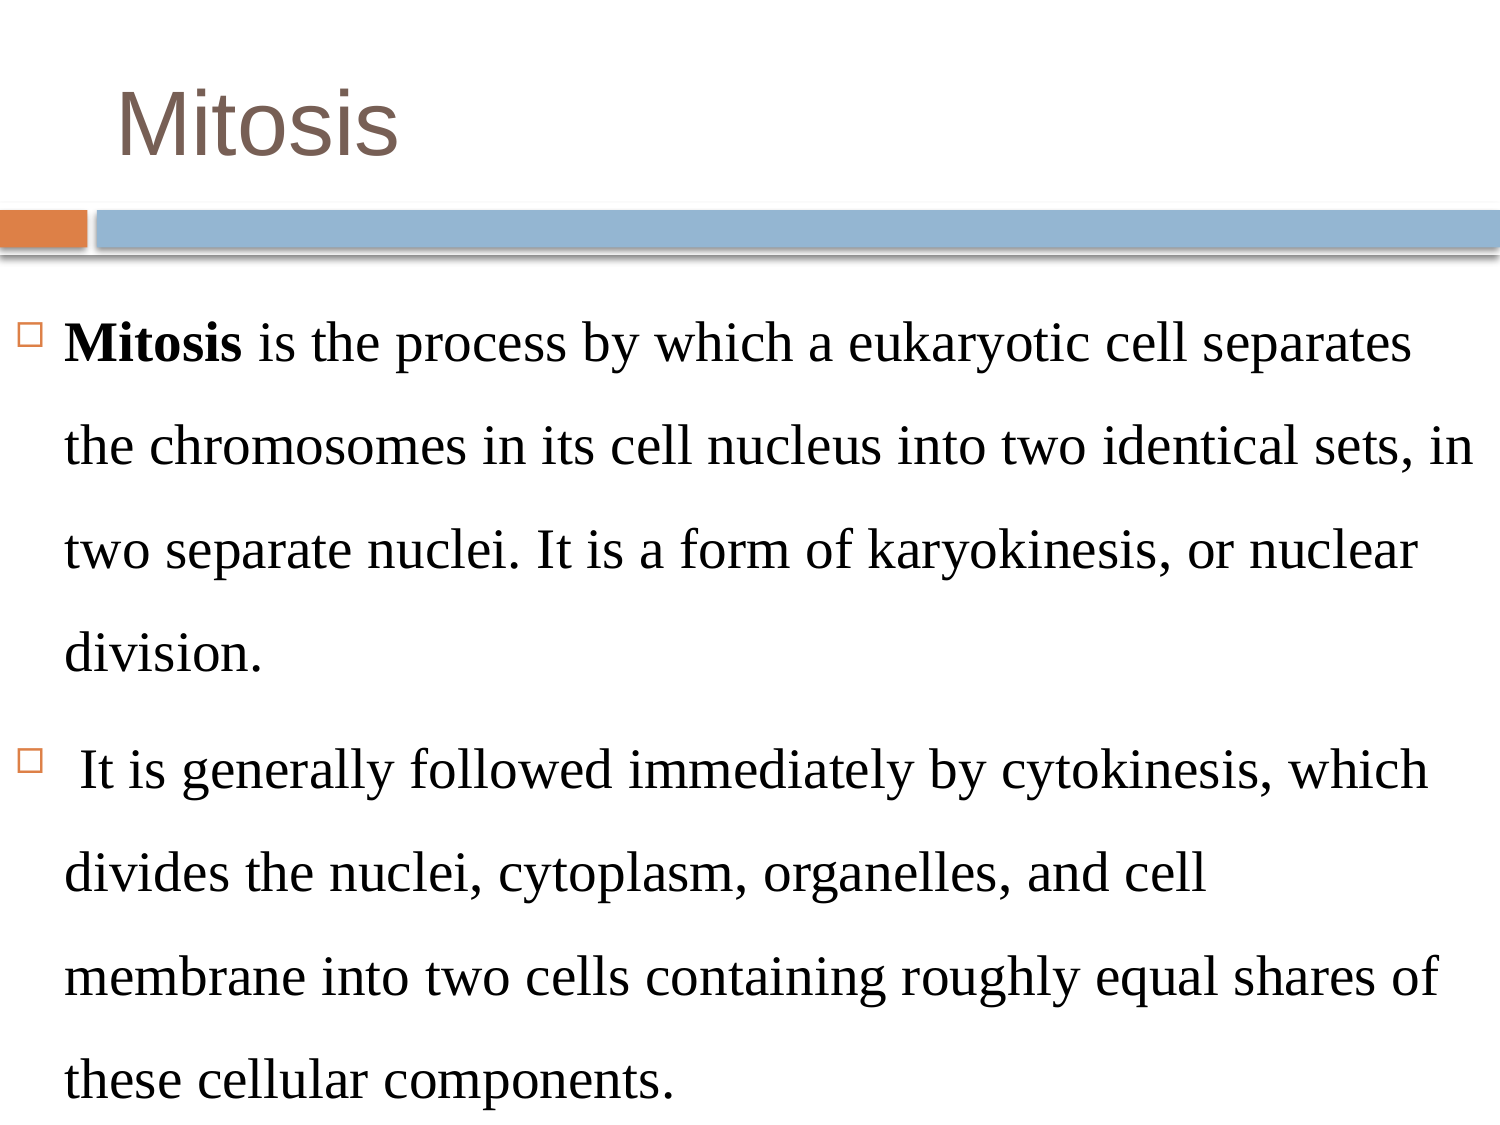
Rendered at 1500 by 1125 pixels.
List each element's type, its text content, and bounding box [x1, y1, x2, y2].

list Mitosis is the process by which a eukaryotic cell separates the chromosomes in its cell nucleus into two identical sets, in two separate nuclei. It is a form of karyokinesis, or nuclear division. It is generally followed immediately by cytokinesis, which divides the nuclei, cytoplasm, organelles, and cell membrane into two cells containing roughly equal shares of these cellular components. [0, 262, 1500, 1125]
title Mitosis [100, 37, 1438, 200]
